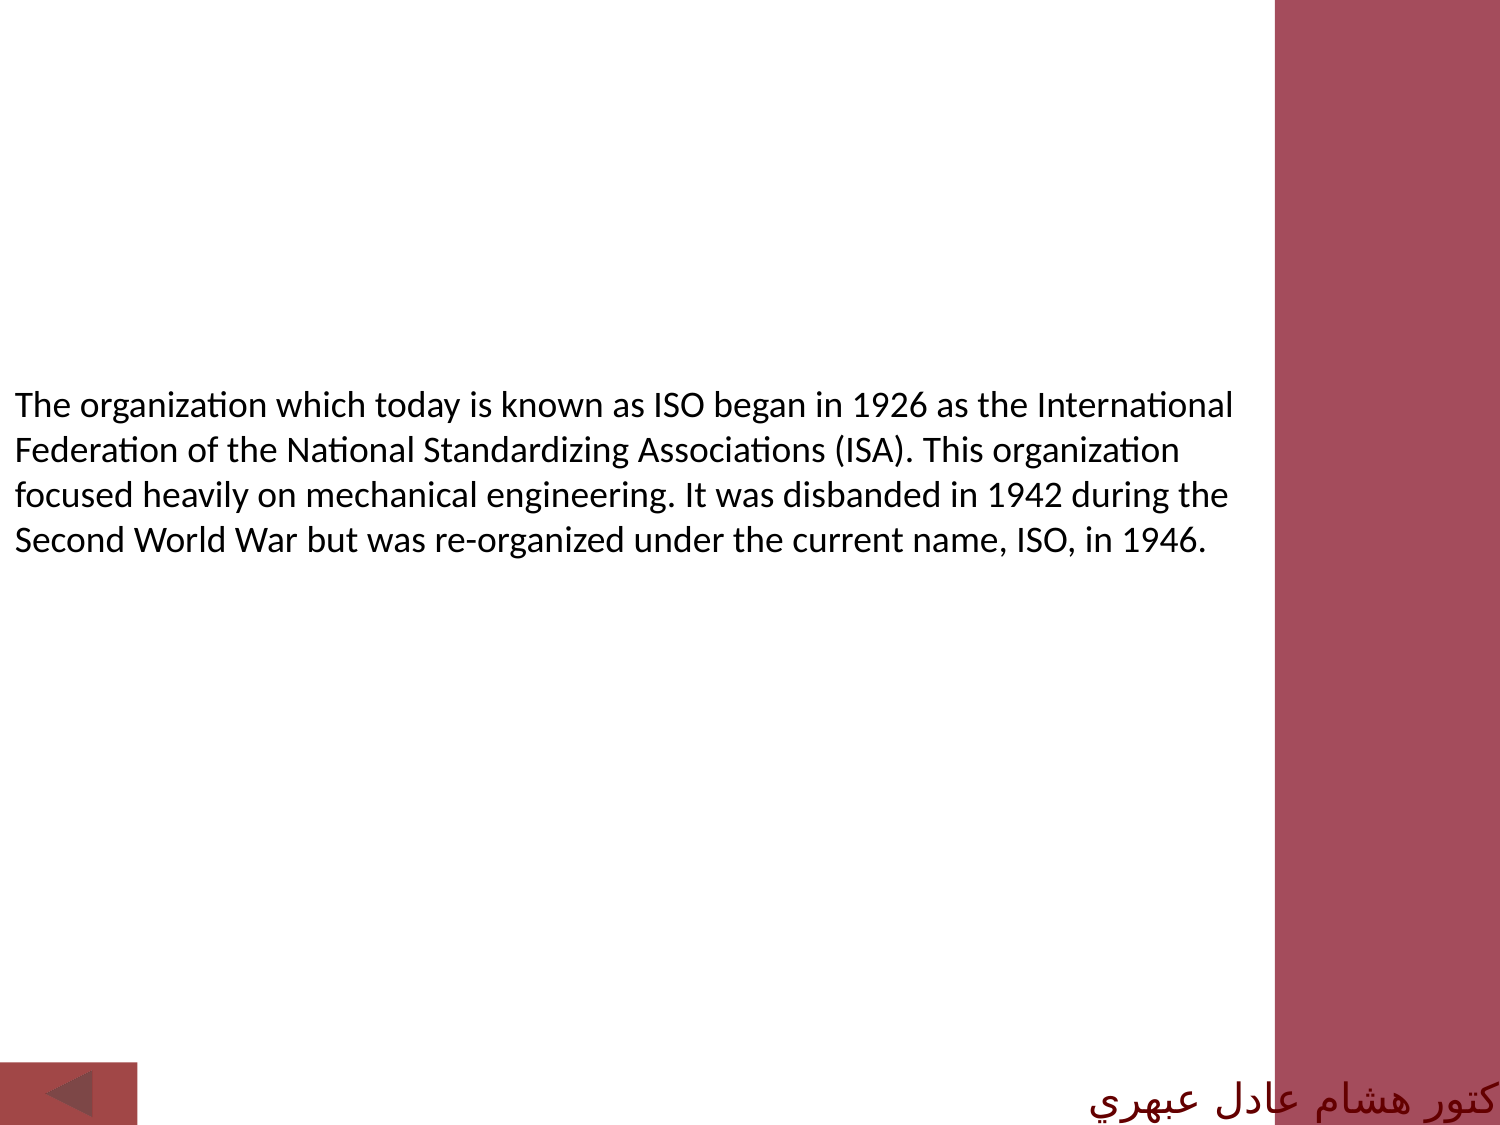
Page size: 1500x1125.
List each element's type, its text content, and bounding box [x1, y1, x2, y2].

text_box The organization which today is known as ISO began in 1926 as the International Federation of the National Standardizing Associations (ISA). This organization focused heavily on mechanical engineering. It was disbanded in 1942 during the Second World War but was re-organized under the current name, ISO, in 1946. [0, 373, 1275, 568]
text_box [0, 1060, 140, 1125]
text_box الدكتور هشام عادل عبهري [1073, 1064, 1500, 1125]
text_box [1273, 0, 1500, 1064]
